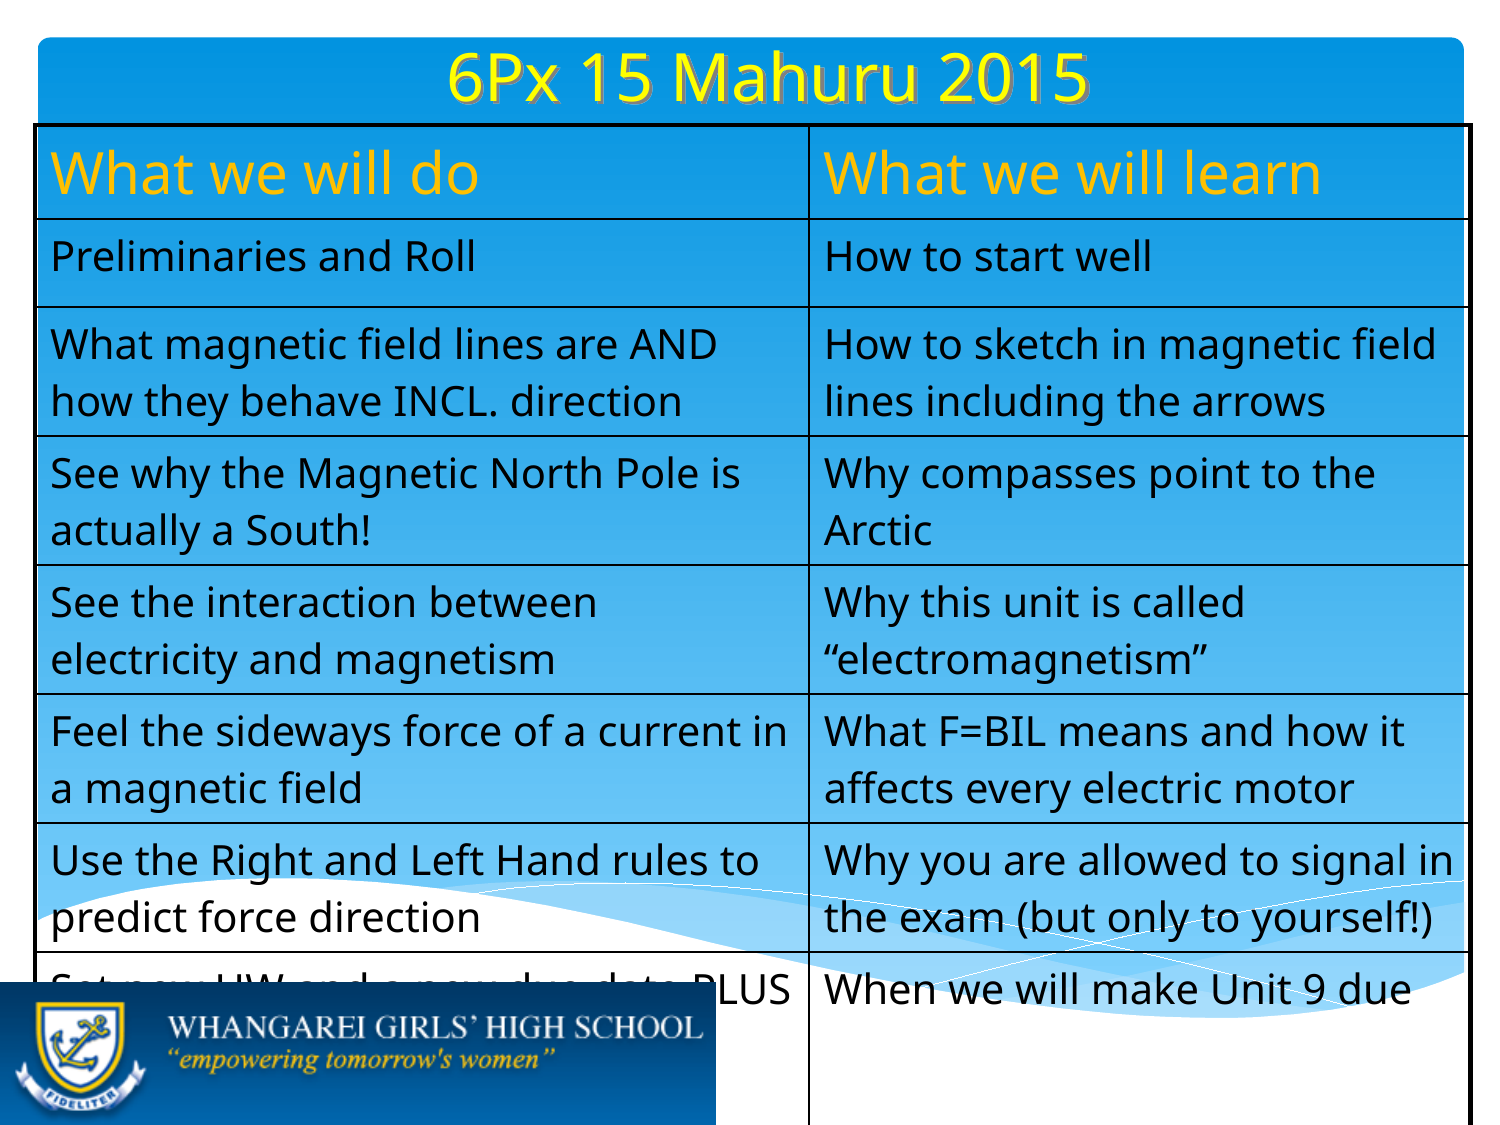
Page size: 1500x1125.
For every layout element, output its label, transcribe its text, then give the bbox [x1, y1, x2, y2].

table_cell What magnetic field lines are AND how they behave INCL. direction [37, 308, 808, 435]
table_cell See why the Magnetic North Pole is actually a South! [37, 437, 808, 564]
text_box 6Px 15 Mahuru 2015 [162, 24, 1375, 123]
table_cell When we will make Unit 9 due [810, 953, 1468, 1125]
picture [0, 982, 716, 1125]
table_cell How to sketch in magnetic field lines including the arrows [810, 308, 1468, 435]
table_cell Set new HW and a new due date PLUS have some HRT and some HW marking [37, 953, 808, 1125]
table_cell What F=BIL means and how it affects every electric motor [810, 695, 1468, 822]
table_cell Why this unit is called “electromagnetism” [810, 566, 1468, 693]
table_cell Why you are allowed to signal in the exam (but only to yourself!) [810, 824, 1468, 951]
table_cell How to start well [810, 220, 1468, 306]
table_cell Preliminaries and Roll [37, 220, 808, 306]
table_header What we will learn [810, 127, 1468, 218]
table_cell See the interaction between electricity and magnetism [37, 566, 808, 693]
table_cell Why compasses point to the Arctic [810, 437, 1468, 564]
table_cell Feel the sideways force of a current in a magnetic field [37, 695, 808, 822]
table_cell Use the Right and Left Hand rules to predict force direction [37, 824, 808, 951]
table_header What we will do [37, 127, 808, 218]
